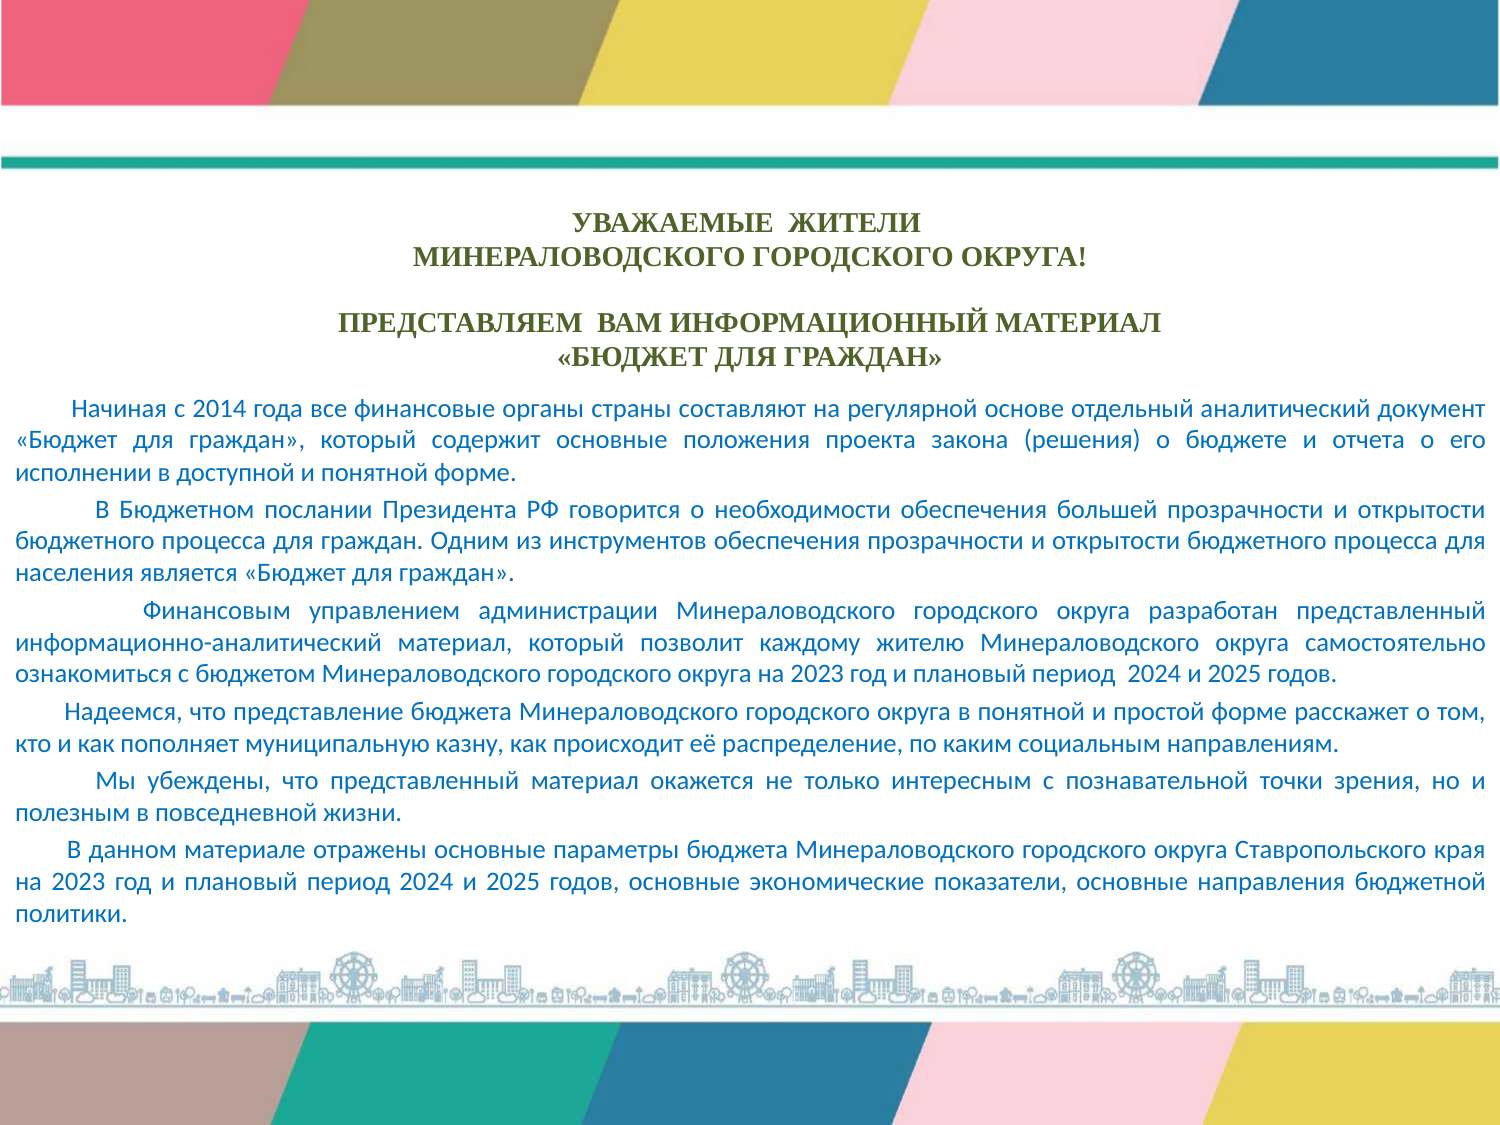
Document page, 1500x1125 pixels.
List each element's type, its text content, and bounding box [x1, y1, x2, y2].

picture [0, 0, 1500, 172]
list УВАЖАЕМЫЕ ЖИТЕЛИ МИНЕРАЛОВОДСКОГО ГОРОДСКОГО ОКРУГА! ПРЕДСТАВЛЯЕМ ВАМ ИНФОРМАЦИОННЫЙ МАТЕРИАЛ «БЮДЖЕТ ДЛЯ ГРАЖДАН» [0, 179, 1500, 347]
text_box Начиная с 2014 года все финансовые органы страны составляют на регулярной основе отдельный аналитический документ «Бюджет для граждан», который содержит основные положения проекта закона (решения) о бюджете и отчета о его исполнении в доступной и понятной форме. В Бюджетном послании Президента РФ говорится о необходимости обеспечения большей прозрачности и открытости бюджетного процесса для граждан. Одним из инструментов обеспечения прозрачности и открытости бюджетного процесса для населения является «Бюджет для граждан». Финансовым управлением администрации Минераловодского городского округа разработан представленный информационно-аналитический материал, который позволит каждому жителю Минераловодского округа самостоятельно ознакомиться с бюджетом Минераловодского городского округа на 2023 год и плановый период 2024 и 2025 годов. Надеемся, что представление бюджета Минераловодского городского округа в понятной и простой форме расскажет о том, кто и как пополняет муниципальную казну, как происходит её распределение, по каким социальным направлениям. Мы убеждены, что представленный материал окажется не только интересным с познавательной точки зрения, но и полезным в повседневной жизни. В данном материале отражены основные параметры бюджета Минераловодского городского округа Ставропольского края на 2023 год и плановый период 2024 и 2025 годов, основные экономические показатели, основные направления бюджетной политики. [0, 347, 1500, 938]
picture [0, 951, 1500, 1125]
